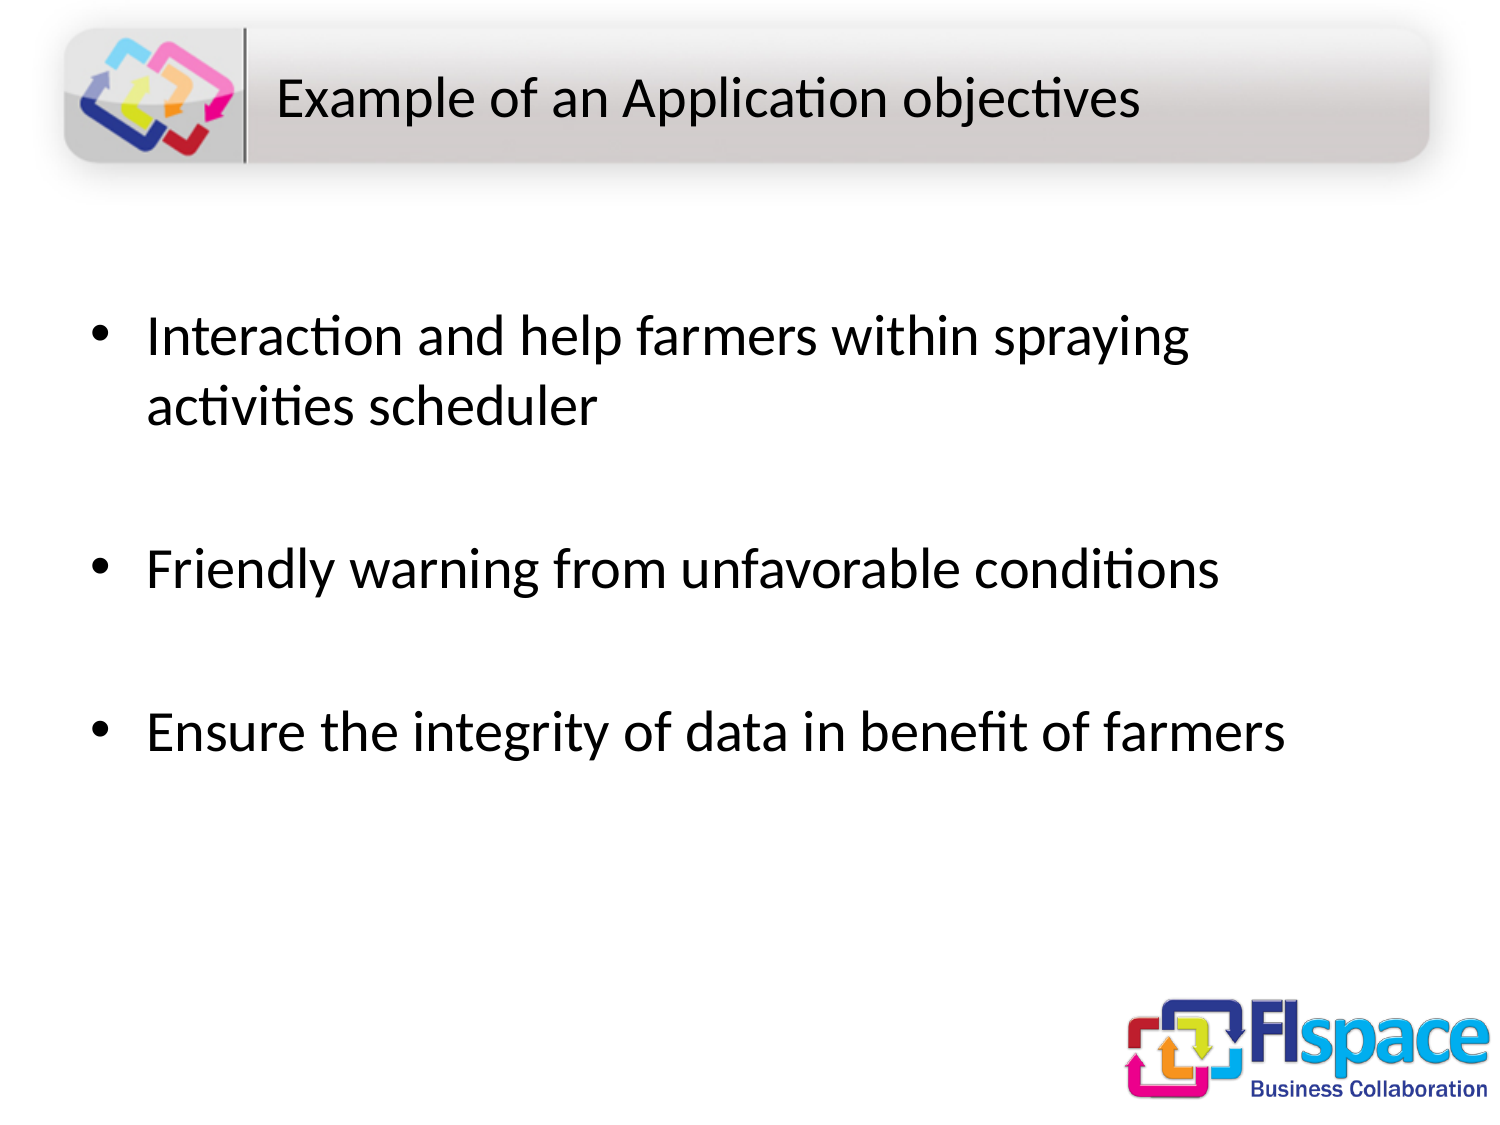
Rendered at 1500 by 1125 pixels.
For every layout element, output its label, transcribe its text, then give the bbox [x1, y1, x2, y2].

title Example of an Application objectives [261, 39, 1401, 149]
picture [0, 0, 1500, 253]
picture [1118, 993, 1496, 1101]
list Interaction and help farmers within spraying activities scheduler Friendly warning from unfavorable conditions Ensure the integrity of data in benefit of farmers [75, 208, 1425, 988]
